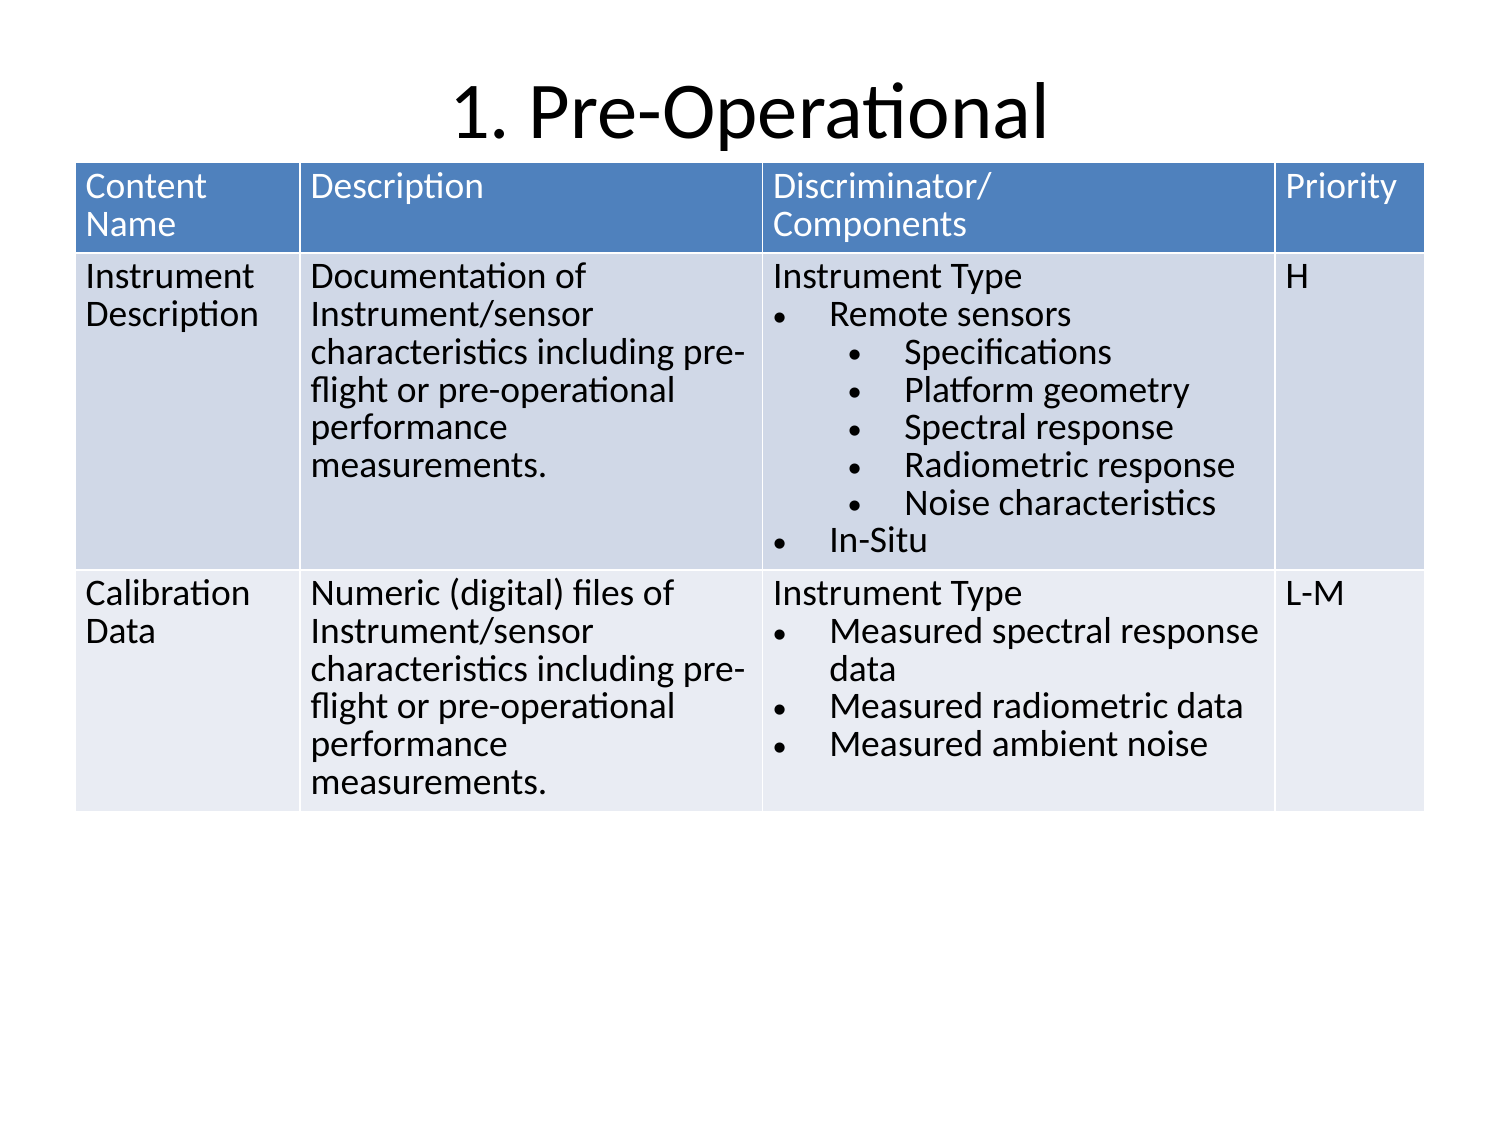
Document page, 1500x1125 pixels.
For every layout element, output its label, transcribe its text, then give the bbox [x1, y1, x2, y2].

table_cell Documentation of Instrument/sensor characteristics including pre-flight or pre-operational performance measurements. [301, 254, 762, 569]
table_header Discriminator/ Components [763, 163, 1274, 252]
table_cell Instrument Type Remote sensors Specifications Platform geometry Spectral response Radiometric response Noise characteristics In-Situ [763, 254, 1274, 569]
table_header Priority [1276, 163, 1424, 252]
table_header Content Name [76, 163, 299, 252]
table_cell Instrument Type Measured spectral response data Measured radiometric data Measured ambient noise [763, 571, 1274, 811]
table_cell Instrument Description [76, 254, 299, 569]
table_cell L-M [1276, 571, 1424, 811]
table_header Description [301, 163, 762, 252]
table_cell H [1276, 254, 1424, 569]
table_cell Calibration Data [76, 571, 299, 811]
title 1. Pre-Operational [74, 49, 1426, 162]
table_cell Numeric (digital) files of Instrument/sensor characteristics including pre-flight or pre-operational performance measurements. [301, 571, 762, 811]
